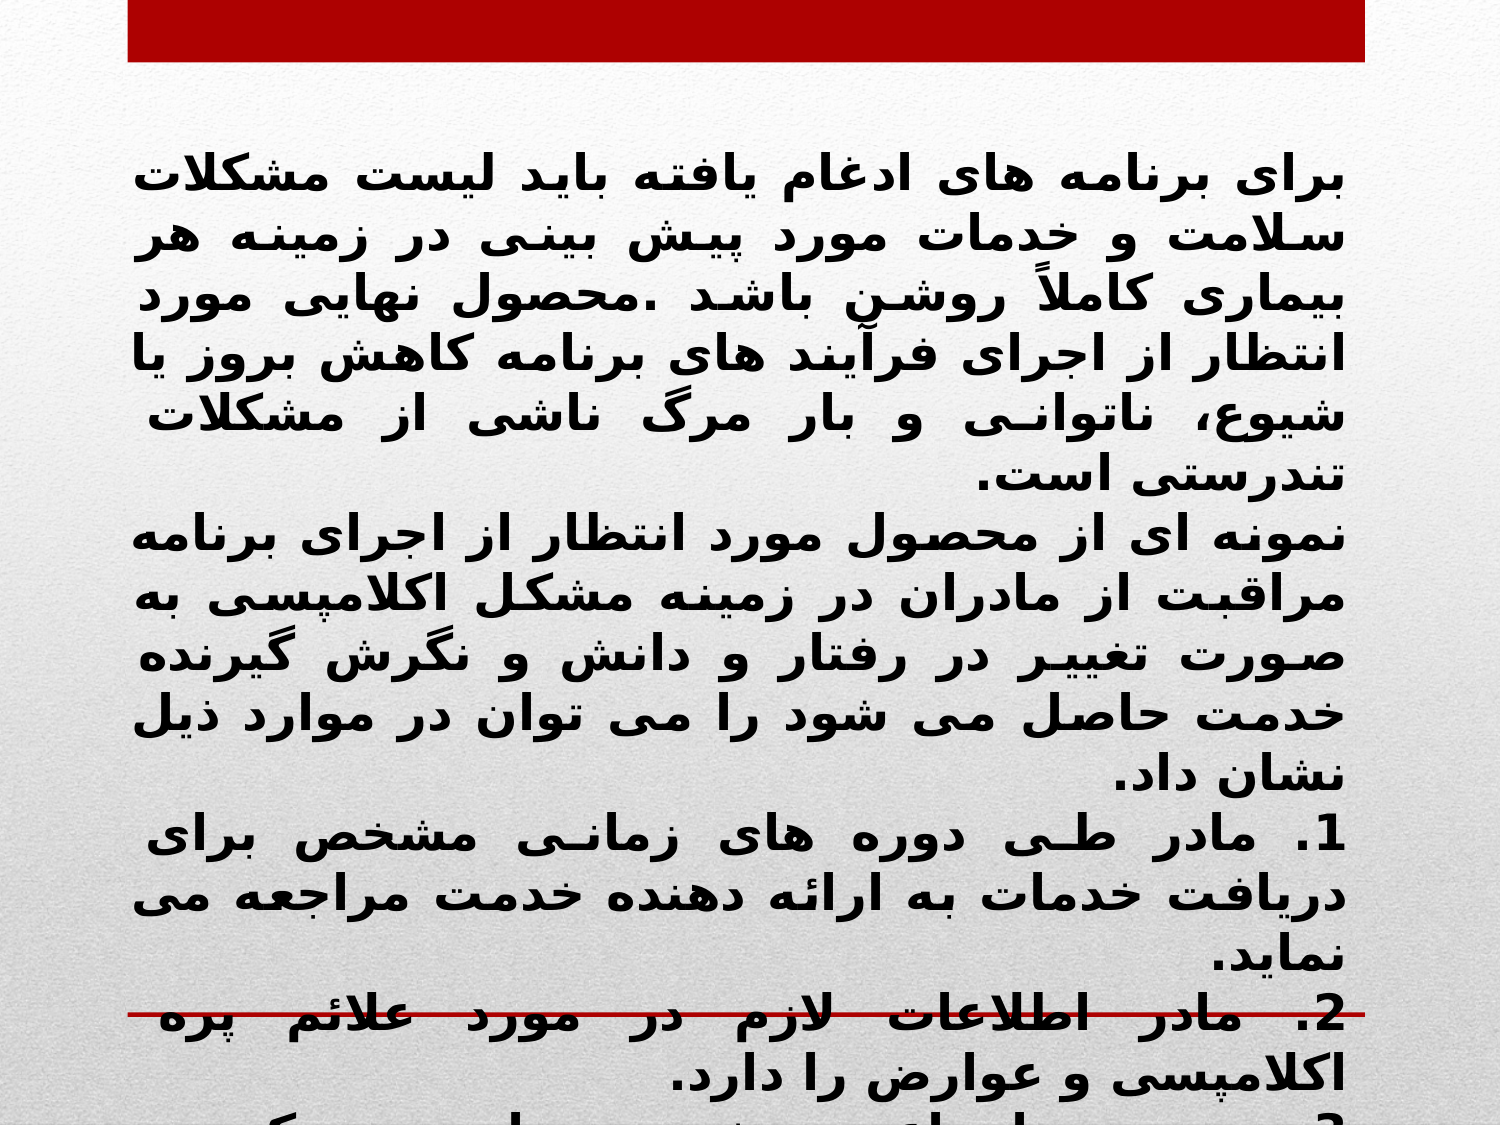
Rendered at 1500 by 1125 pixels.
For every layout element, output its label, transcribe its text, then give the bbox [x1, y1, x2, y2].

text_box برای برنامه های ادغام یافته باید لیست مشکلات سلامت و خدمات مورد پیش بینی در زمینه هر بیماری کاملاً روشن باشد .محصول نهایی مورد انتظار از اجرای فرآیند های برنامه کاهش بروز یا شیوع، ناتوانی و بار مرگ ناشی از مشکلات تندرستی است. نمونه ای از محصول مورد انتظار از اجرای برنامه مراقبت از مادران در زمینه مشکل اکلامپسی به صورت تغییر در رفتار و دانش و نگرش گیرنده خدمت حاصل می شود را می توان در موارد ذیل نشان داد. 1. مادر طی دوره های زمانی مشخص برای دریافت خدمات به ارائه دهنده خدمت مراجعه می نماید. 2. مادر اطلاعات لازم در مورد علائم پره اکلامپسی و عوارض را دارد. 3. در صورت ارجاع به متخصص مراجعه می کند. 4. بیمارستان را برای زایمان انتخاب می کند. [112, 132, 1363, 1125]
